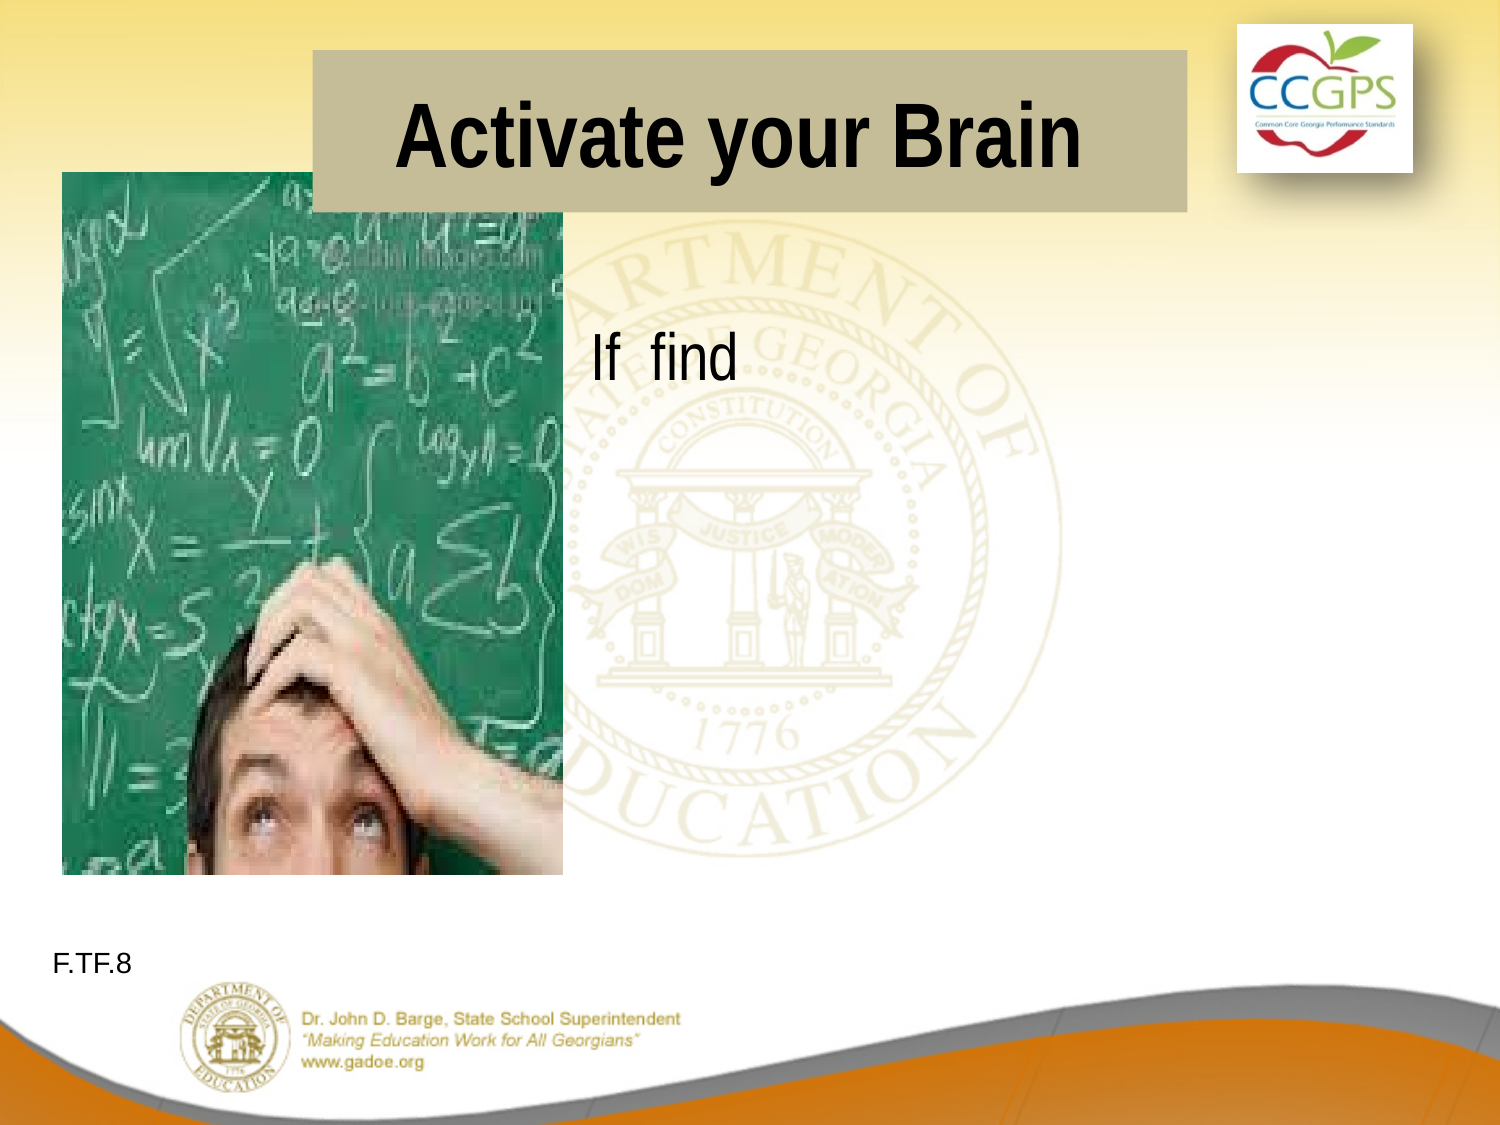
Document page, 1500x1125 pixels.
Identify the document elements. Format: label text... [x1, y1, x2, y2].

text_box F.TF.8 [37, 936, 148, 987]
title Activate your Brain [312, 49, 1188, 213]
picture [0, 0, 1500, 1125]
